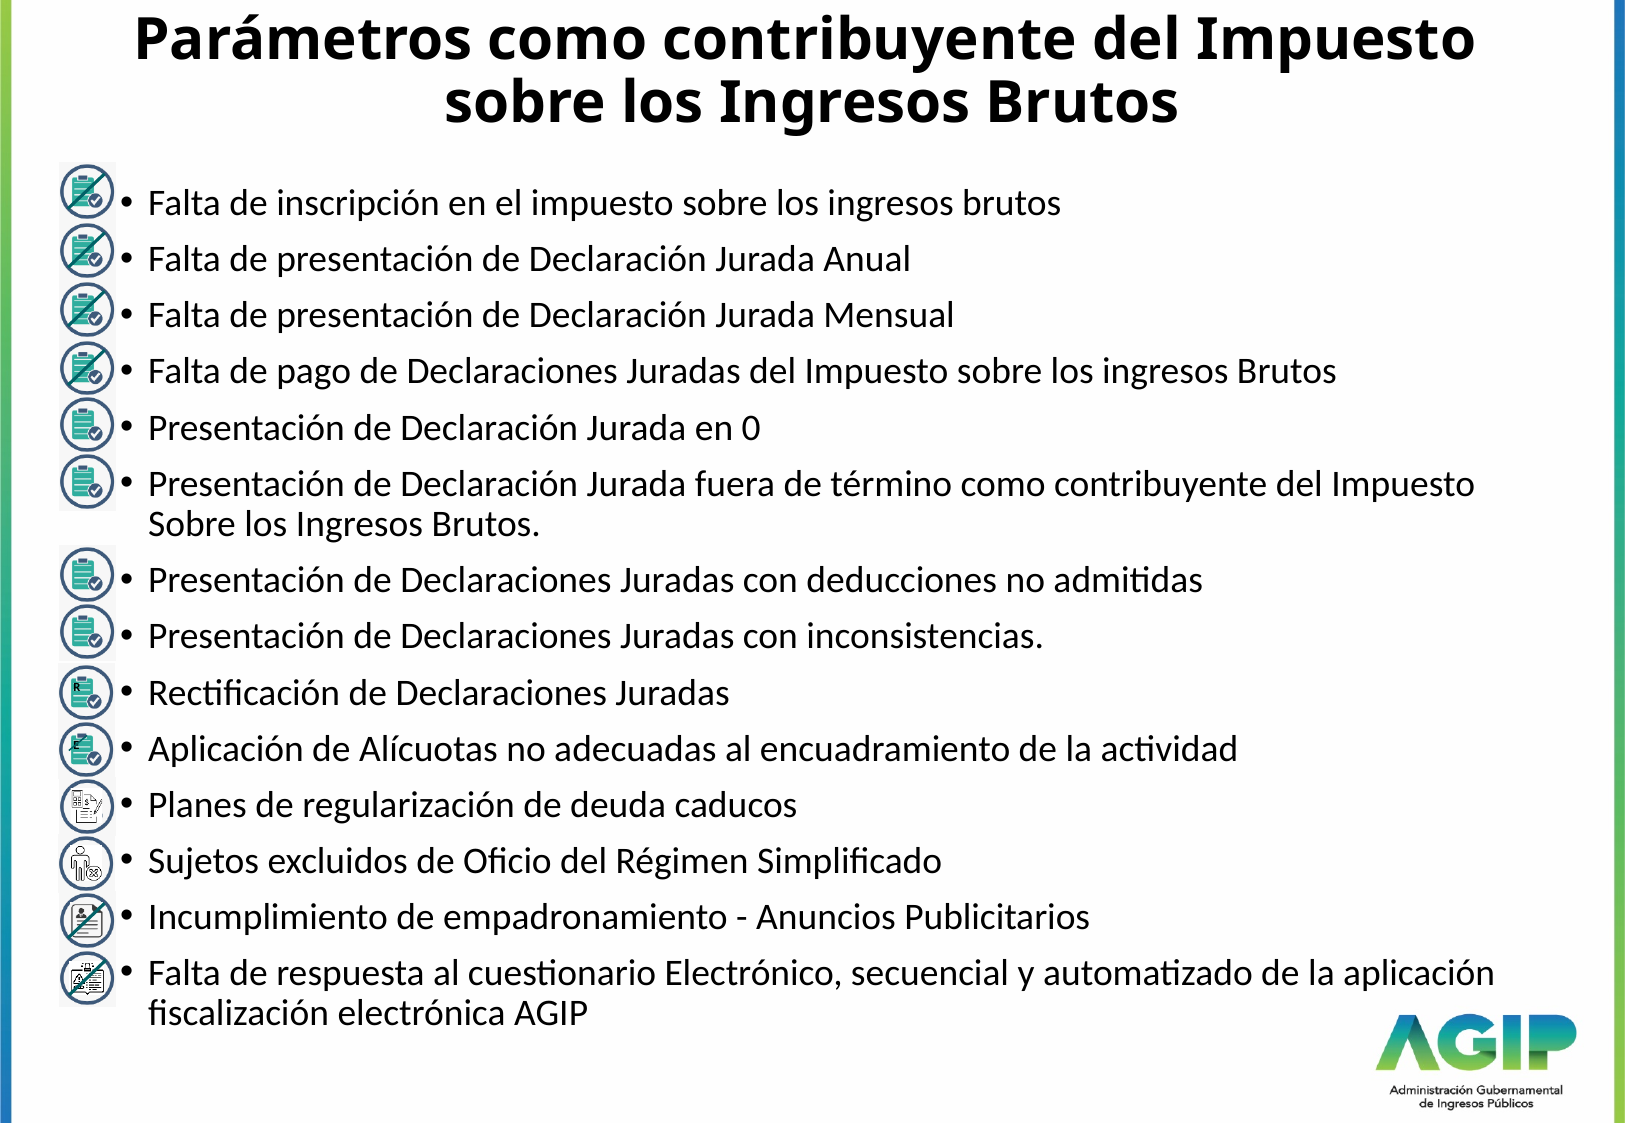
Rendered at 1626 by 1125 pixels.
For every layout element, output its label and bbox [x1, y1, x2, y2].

picture [0, 0, 1625, 1123]
text_box [58, 162, 116, 1007]
